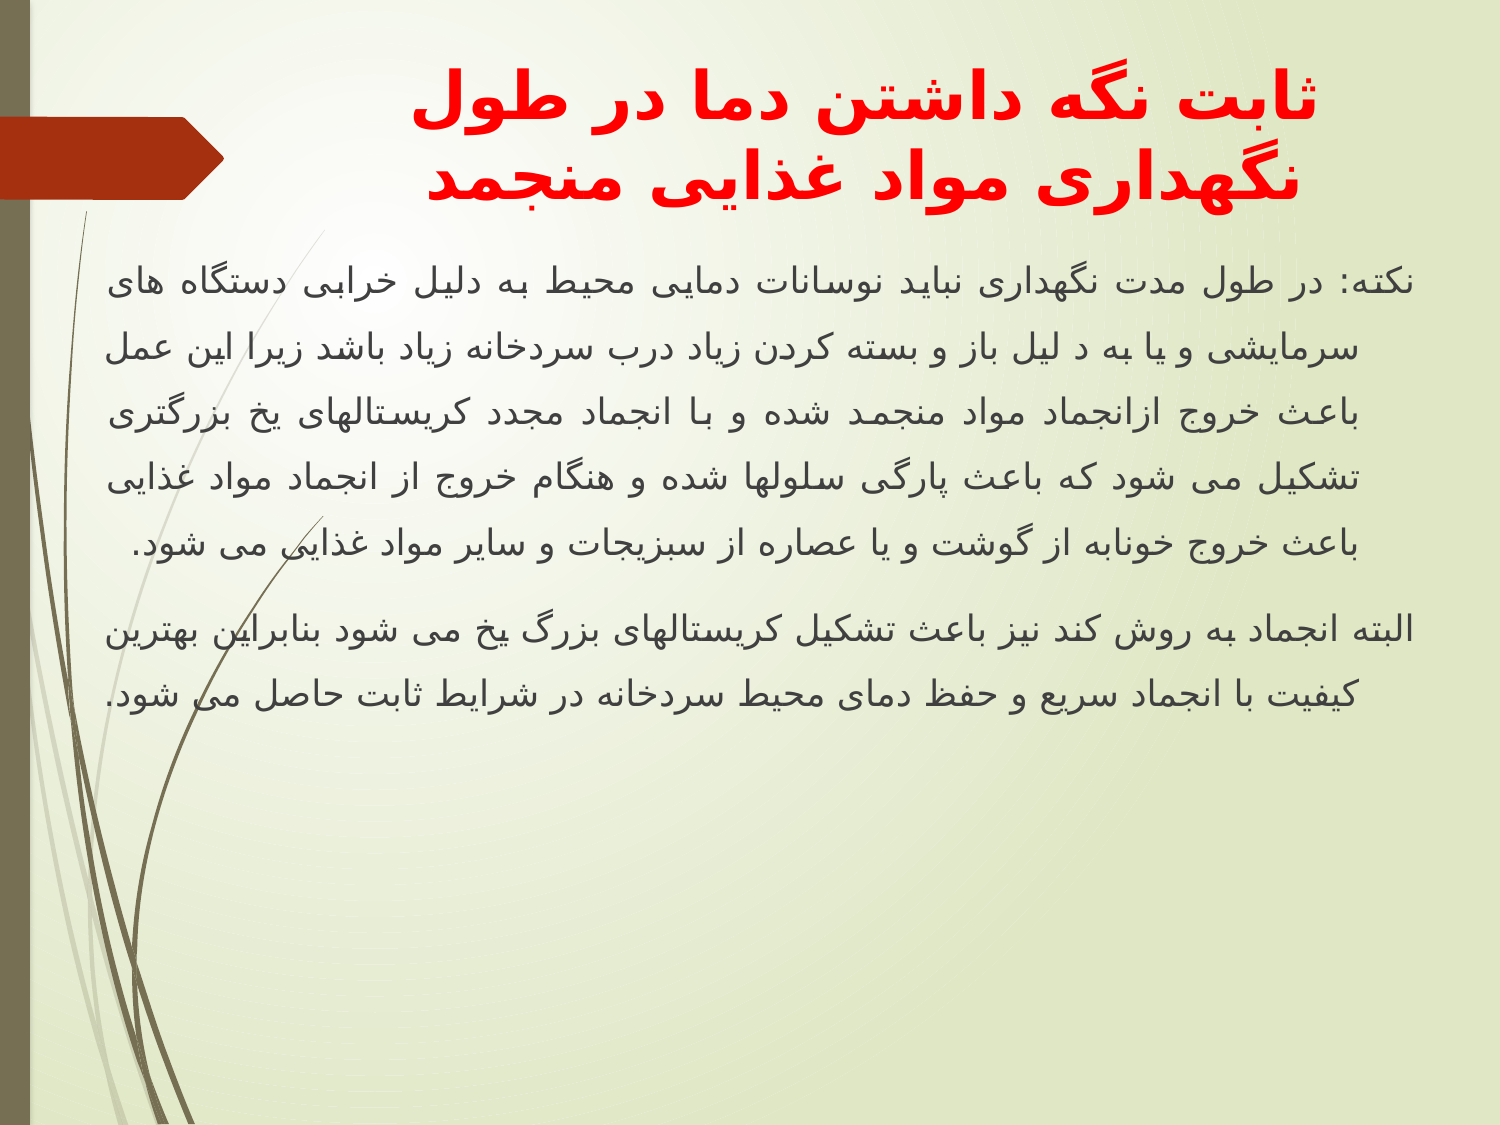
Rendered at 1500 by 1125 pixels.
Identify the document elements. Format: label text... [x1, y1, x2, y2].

title ثابت نگه داشتن دما در طول نگهداری مواد غذایی منجمد [265, 45, 1465, 233]
list نکته: در طول مدت نگهداری نباید نوسانات دمایی محیط به دلیل خرابی دستگاه های سرمایشی و یا به د لیل باز و بسته کردن زیاد درب سردخانه زیاد باشد زیرا این عمل باعث خروج ازانجماد مواد منجمد شده و با انجماد مجدد کریستالهای یخ بزرگتری تشکیل می شود که باعث پارگی سلولها شده و هنگام خروج از انجماد مواد غذایی باعث خروج خونابه از گوشت و یا عصاره از سبزیجات و سایر مواد غذایی می شود. البته انجماد به روش کند نیز باعث تشکیل کریستالهای بزرگ یخ می شود بنابراین بهترین کیفیت با انجماد سریع و حفظ دمای محیط سردخانه در شرایط ثابت حاصل می شود. [88, 228, 1430, 848]
